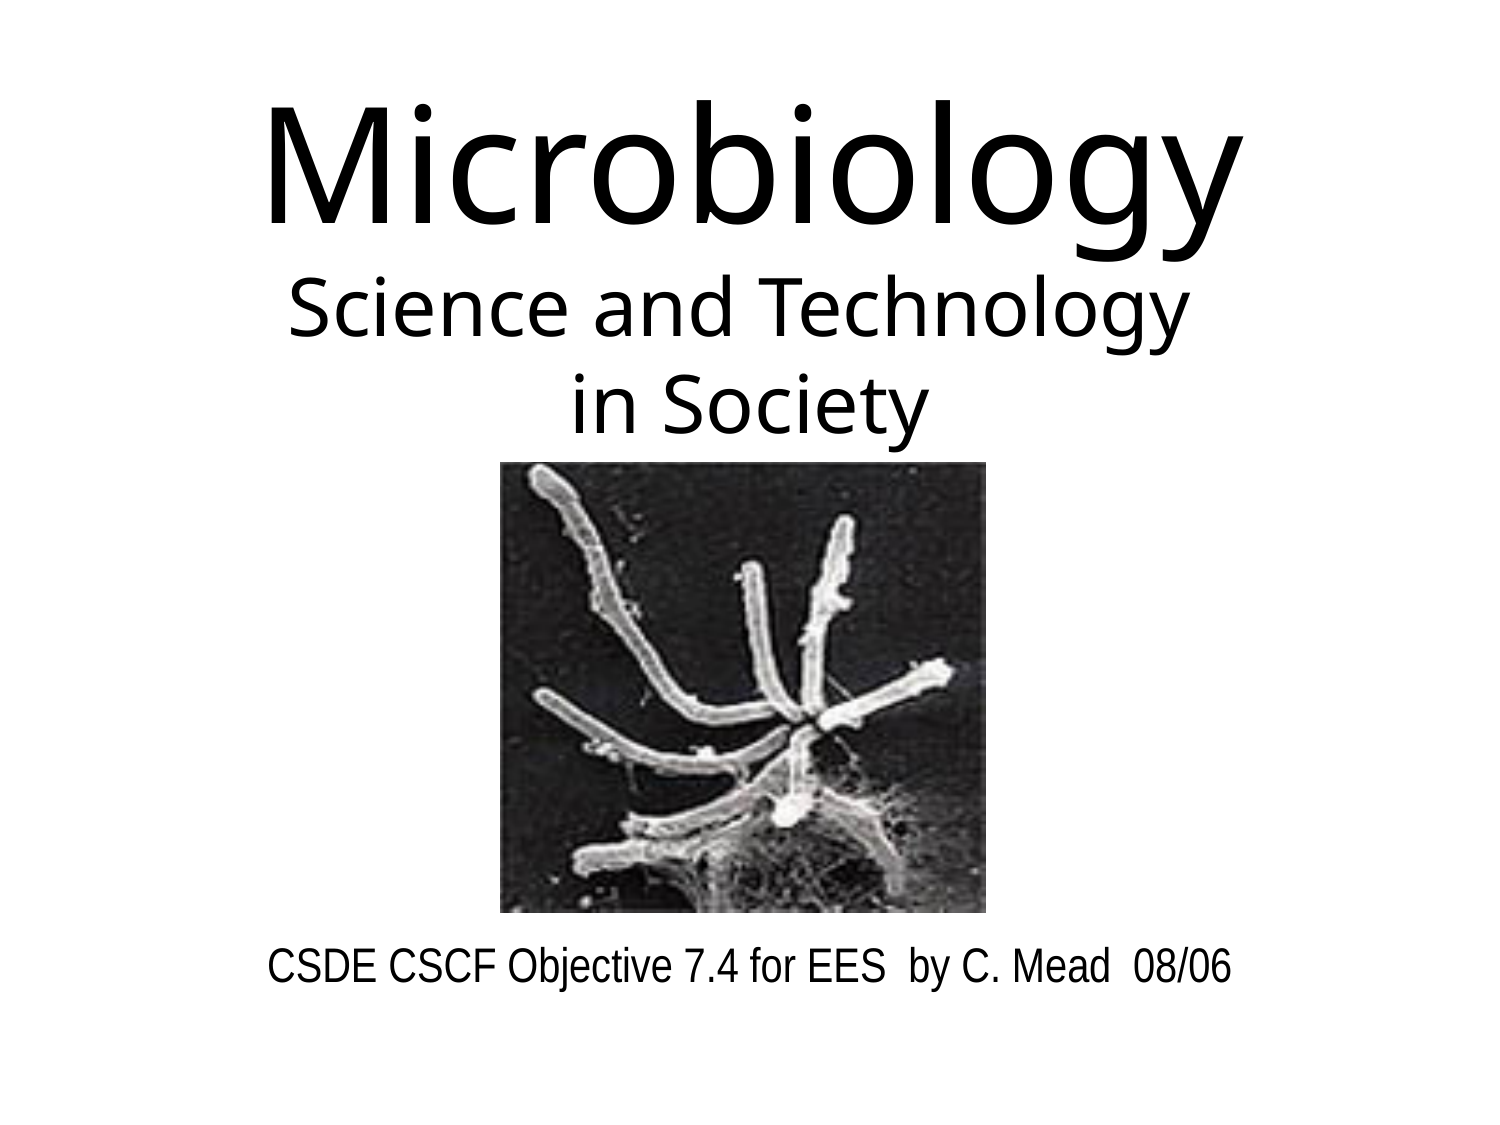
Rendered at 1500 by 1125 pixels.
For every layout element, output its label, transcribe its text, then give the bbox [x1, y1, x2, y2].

title Microbiology Science and Technology in Society CSDE CSCF Objective 7.4 for EES by C. Mead 08/06 [50, 50, 1450, 1063]
picture [499, 462, 986, 913]
